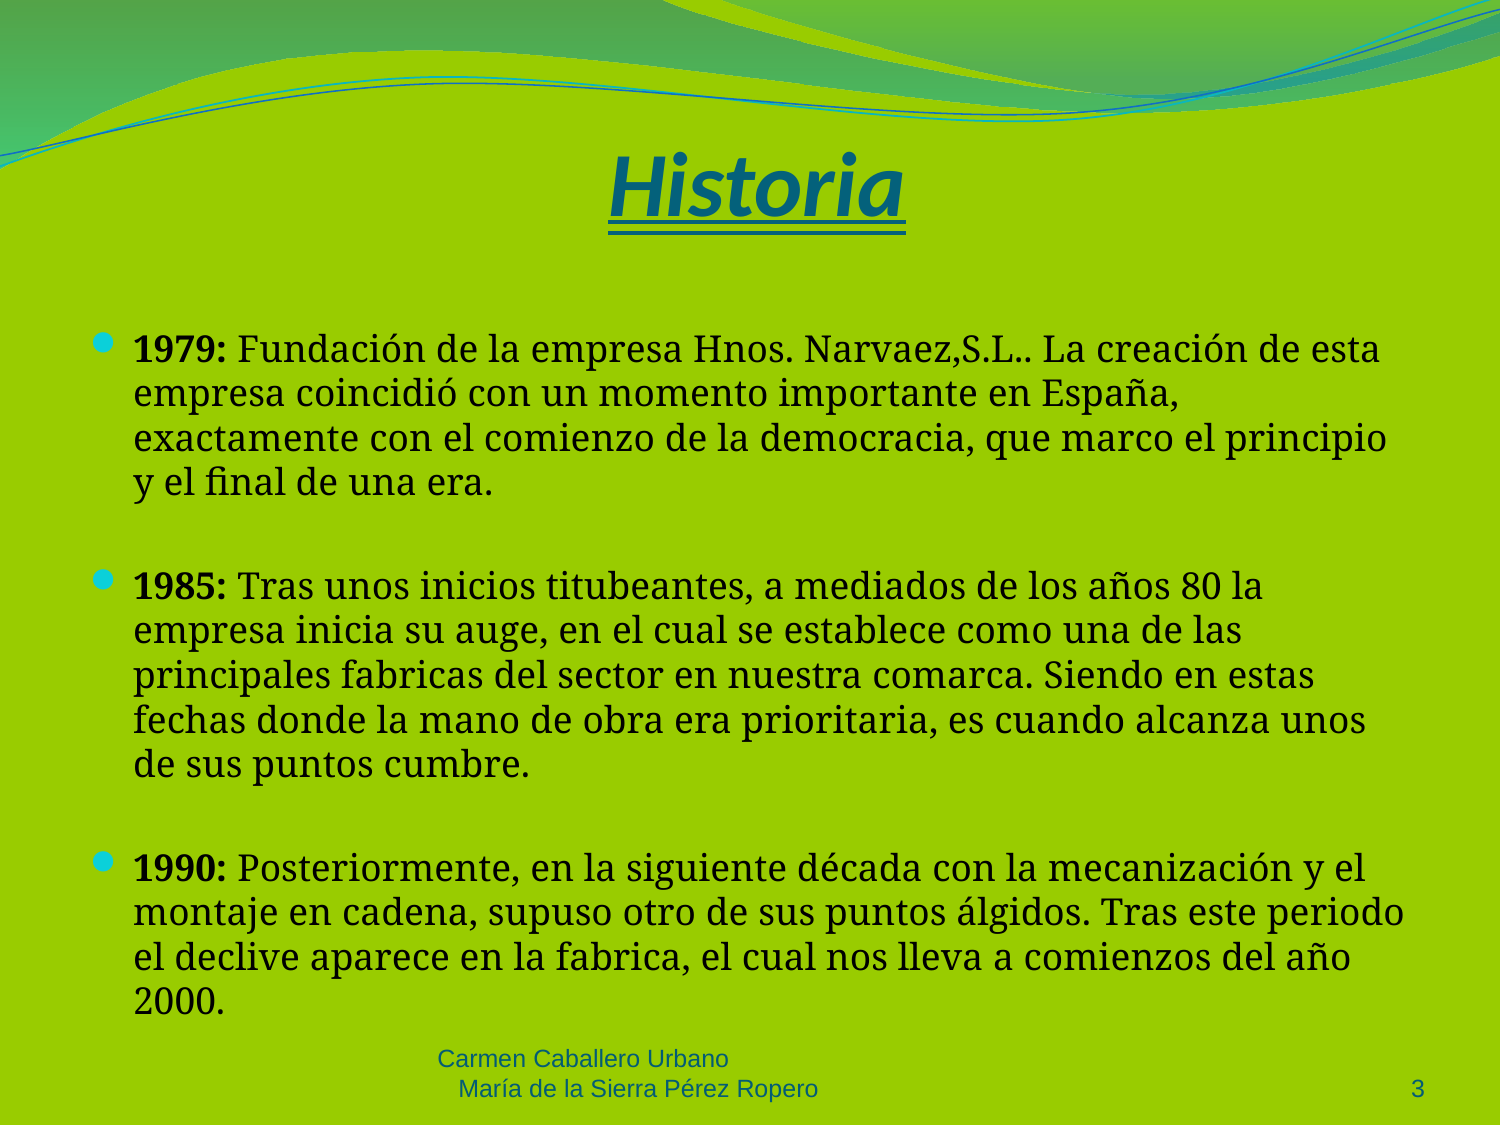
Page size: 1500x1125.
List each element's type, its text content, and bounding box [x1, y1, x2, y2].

slide_number 3 [1299, 1042, 1425, 1103]
title Historia [81, 46, 1433, 235]
footer Carmen Caballero Urbano María de la Sierra Pérez Ropero [437, 1042, 988, 1103]
list 1979: Fundación de la empresa Hnos. Narvaez,S.L.. La creación de esta empresa coincidió con un momento importante en España, exactamente con el comienzo de la democracia, que marco el principio y el final de una era. 1985: Tras unos inicios titubeantes, a mediados de los años 80 la empresa inicia su auge, en el cual se establece como una de las principales fabricas del sector en nuestra comarca. Siendo en estas fechas donde la mano de obra era prioritaria, es cuando alcanza unos de sus puntos cumbre. 1990: Posteriormente, en la siguiente década con la mecanización y el montaje en cadena, supuso otro de sus puntos álgidos. Tras este periodo el declive aparece en la fabrica, el cual nos lleva a comienzos del año 2000. [74, 317, 1426, 1038]
